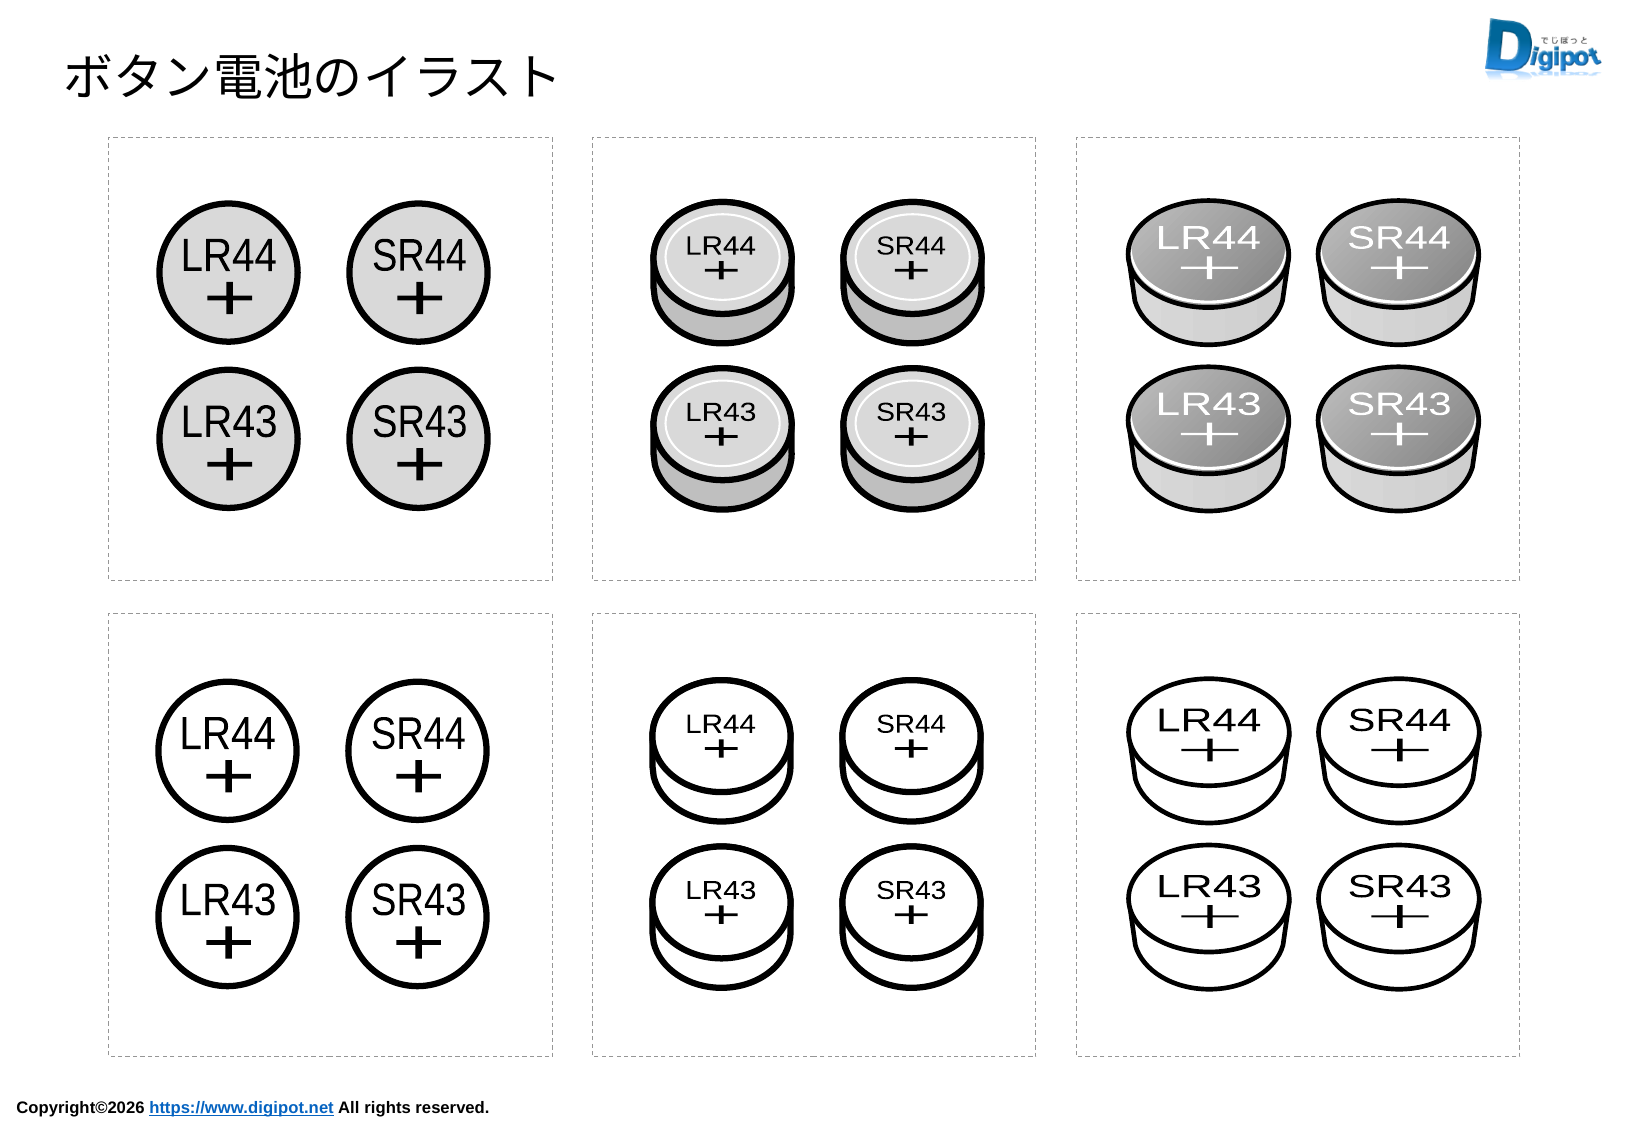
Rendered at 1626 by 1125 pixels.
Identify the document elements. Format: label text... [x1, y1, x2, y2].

text_box ボタン電池のイラスト [48, 38, 578, 113]
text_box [348, 847, 487, 987]
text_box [653, 368, 792, 510]
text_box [158, 681, 297, 820]
picture [1485, 18, 1602, 82]
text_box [842, 846, 981, 988]
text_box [1318, 678, 1480, 823]
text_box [653, 201, 792, 344]
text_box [1318, 200, 1479, 345]
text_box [843, 201, 982, 344]
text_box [349, 369, 488, 508]
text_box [1128, 366, 1289, 511]
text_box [1128, 678, 1290, 823]
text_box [348, 681, 487, 820]
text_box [1318, 366, 1479, 511]
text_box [652, 846, 791, 988]
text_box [158, 847, 297, 987]
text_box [652, 680, 791, 822]
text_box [1318, 844, 1480, 990]
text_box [159, 369, 298, 508]
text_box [1128, 200, 1289, 345]
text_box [842, 680, 981, 822]
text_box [159, 203, 298, 342]
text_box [843, 368, 982, 510]
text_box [1128, 844, 1290, 990]
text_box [349, 203, 488, 342]
